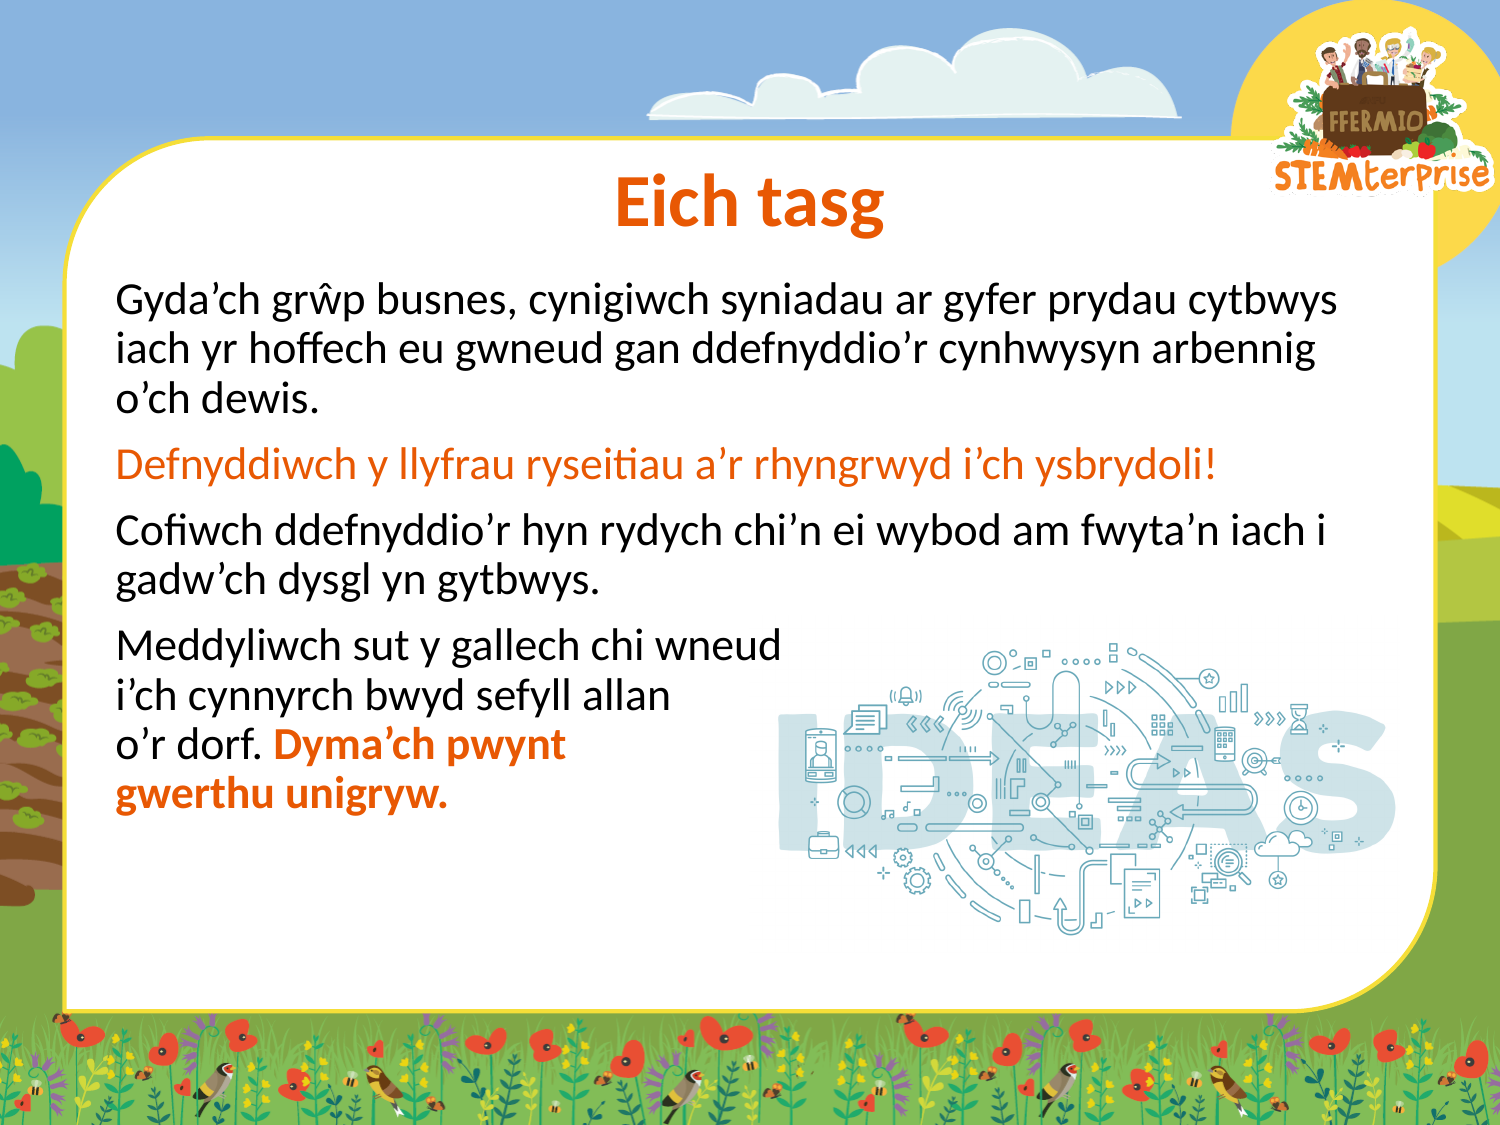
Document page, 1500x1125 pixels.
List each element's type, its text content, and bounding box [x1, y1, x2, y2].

title Eich tasg [218, 137, 1282, 256]
picture [0, 0, 1500, 1125]
list Gyda’ch grŵp busnes, cynigiwch syniadau ar gyfer prydau cytbwys iach yr hoffech eu gwneud gan ddefnyddio’r cynhwysyn arbennig o’ch dewis. Defnyddiwch y llyfrau ryseitiau a’r rhyngrwyd i’ch ysbrydoli! Cofiwch ddefnyddio’r hyn rydych chi’n ei wybod am fwyta’n iach i gadw’ch dysgl yn gytbwys. Meddyliwch sut y gallech chi wneud i’ch cynnyrch bwyd sefyll allan o’r dorf. Dyma’ch pwynt gwerthu unigryw. [100, 267, 1400, 905]
